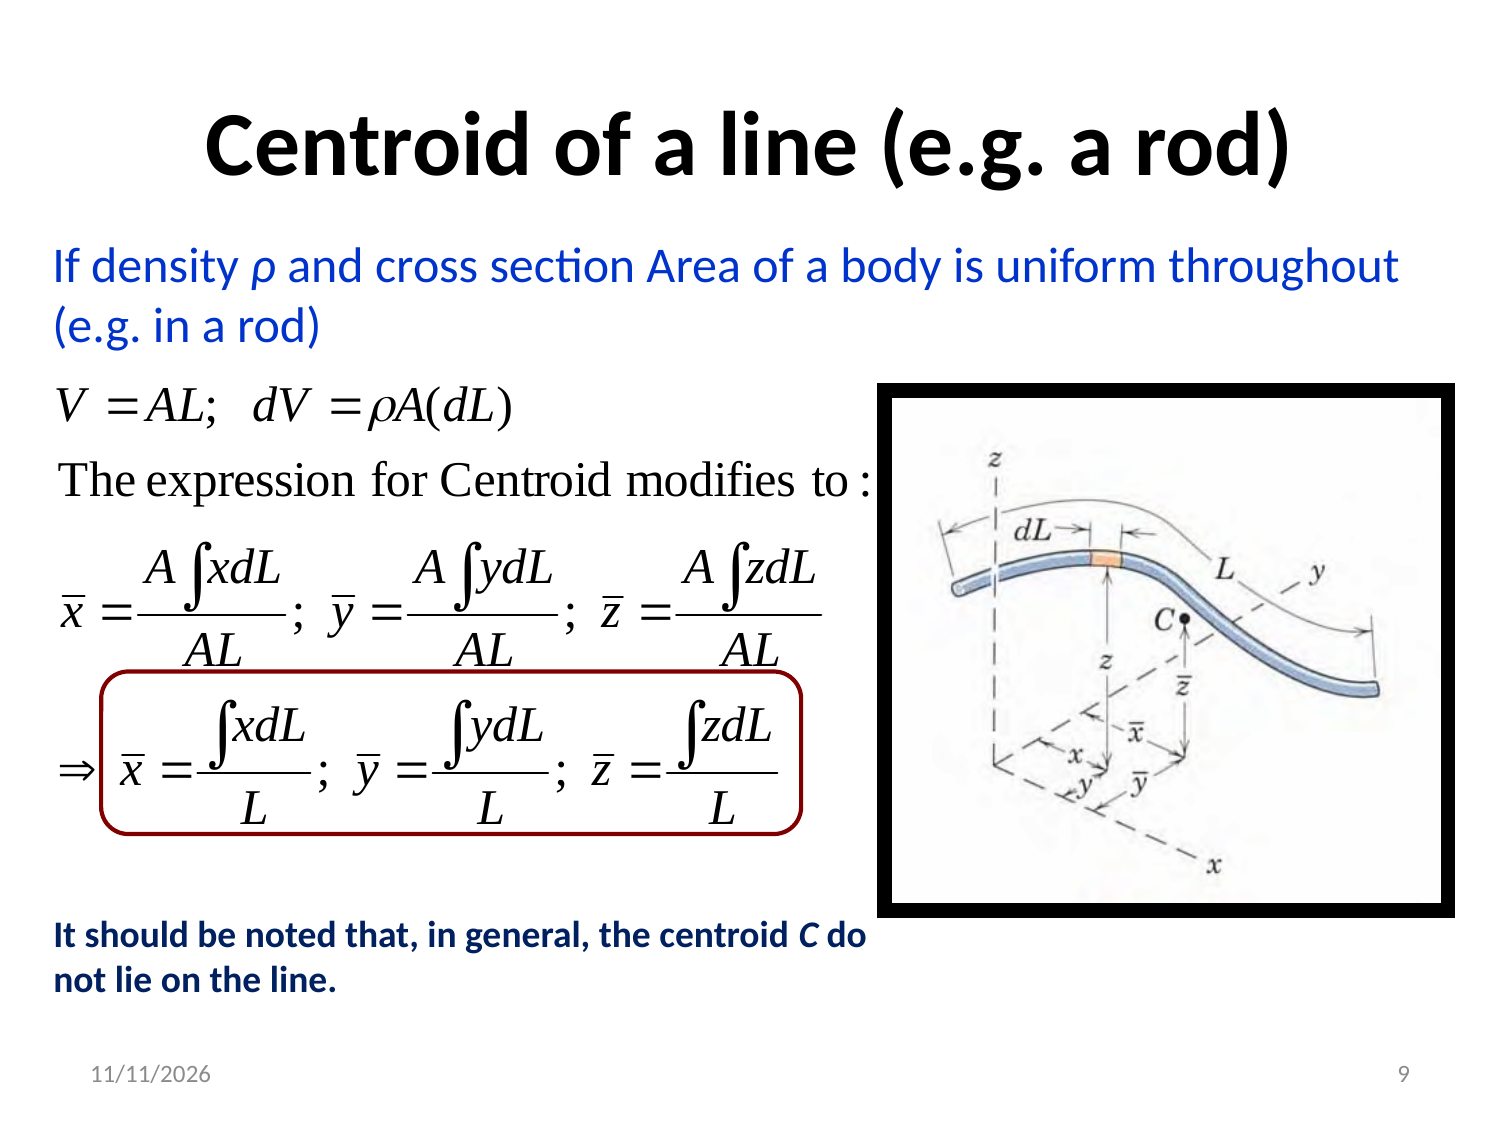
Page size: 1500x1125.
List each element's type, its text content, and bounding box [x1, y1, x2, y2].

text_box It should be noted that, in general, the centroid C do not lie on the line. [38, 902, 889, 1008]
text_box If density ρ and cross section Area of a body is uniform throughout (e.g. in a rod) [37, 224, 1475, 360]
title Centroid of a line (e.g. a rod) [75, 45, 1425, 224]
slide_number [75, 1042, 425, 1103]
picture [891, 397, 1441, 904]
slide_number 9 [1074, 1042, 1425, 1103]
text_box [50, 375, 879, 836]
